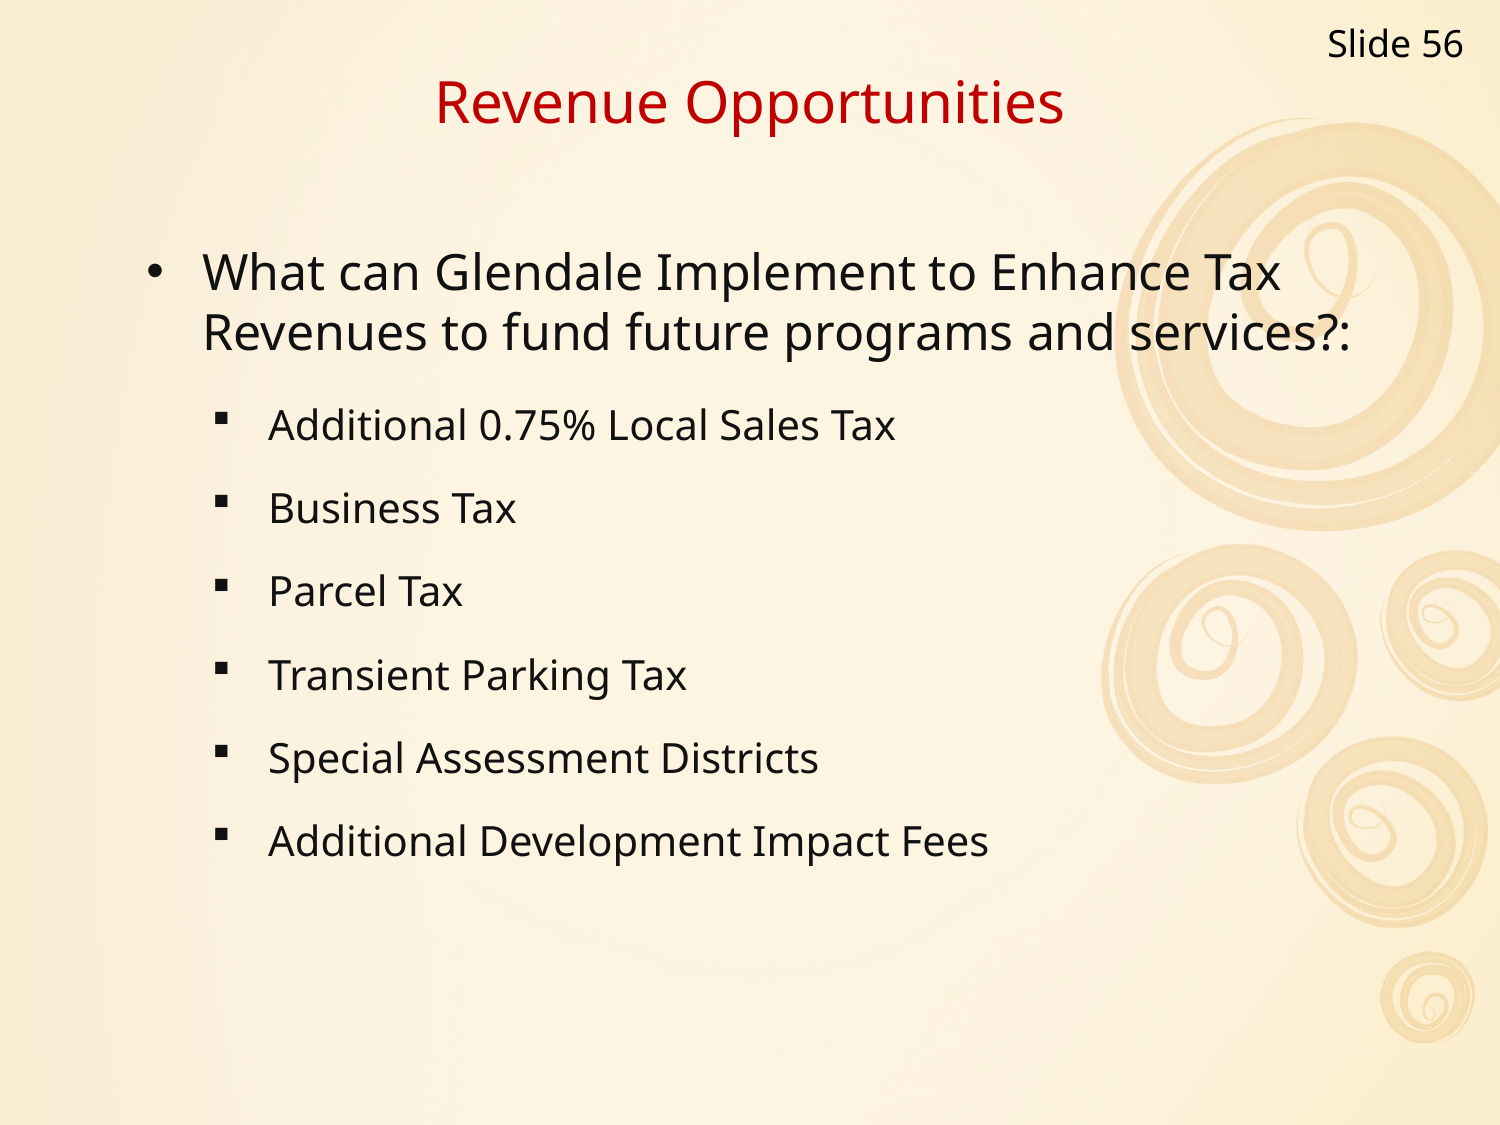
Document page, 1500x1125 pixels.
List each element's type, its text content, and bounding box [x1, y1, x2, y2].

text_box Revenue Opportunities [74, 50, 1425, 150]
picture [0, 0, 1500, 1125]
list What can Glendale Implement to Enhance Tax Revenues to fund future programs and services?: Additional 0.75% Local Sales Tax Business Tax Parcel Tax Transient Parking Tax Special Assessment Districts Additional Development Impact Fees [75, 200, 1388, 988]
slide_number Slide 56 [1312, 12, 1500, 88]
